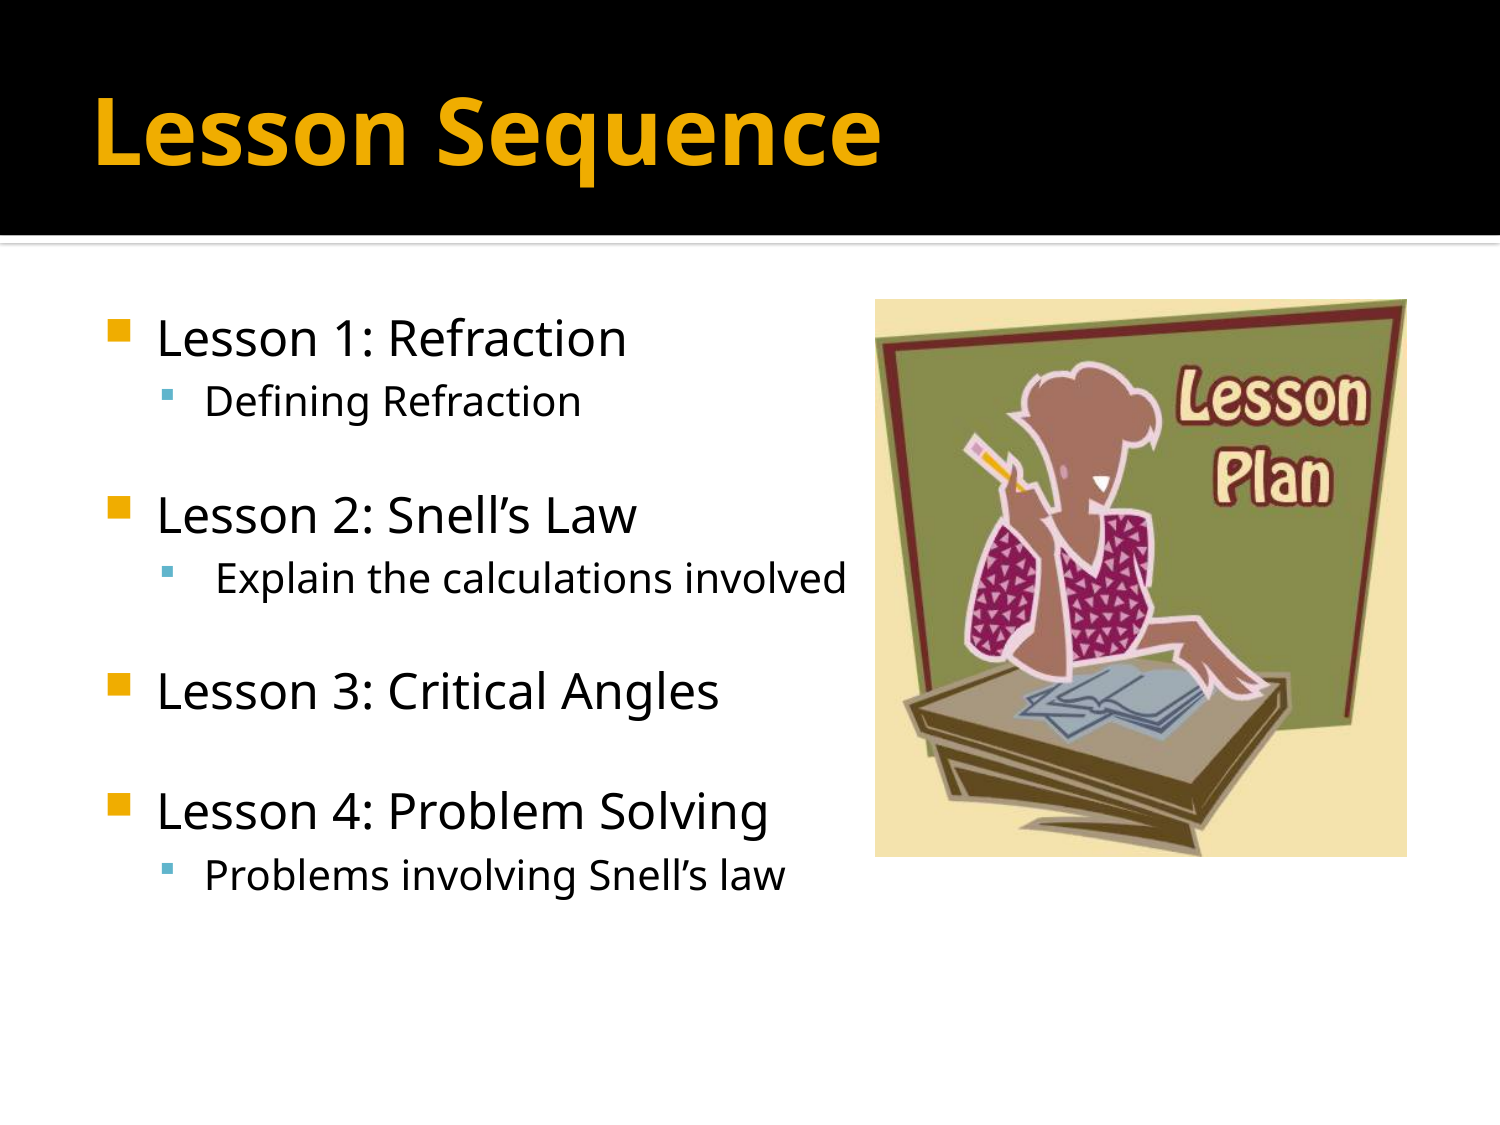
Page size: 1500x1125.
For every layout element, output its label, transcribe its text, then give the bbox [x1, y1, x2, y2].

list Lesson 1: Refraction Defining Refraction Lesson 2: Snell’s Law Explain the calculations involved Lesson 3: Critical Angles Lesson 4: Problem Solving Problems involving Snell’s law [75, 291, 1425, 1050]
title Lesson Sequence [75, 25, 1425, 231]
picture [874, 299, 1407, 857]
